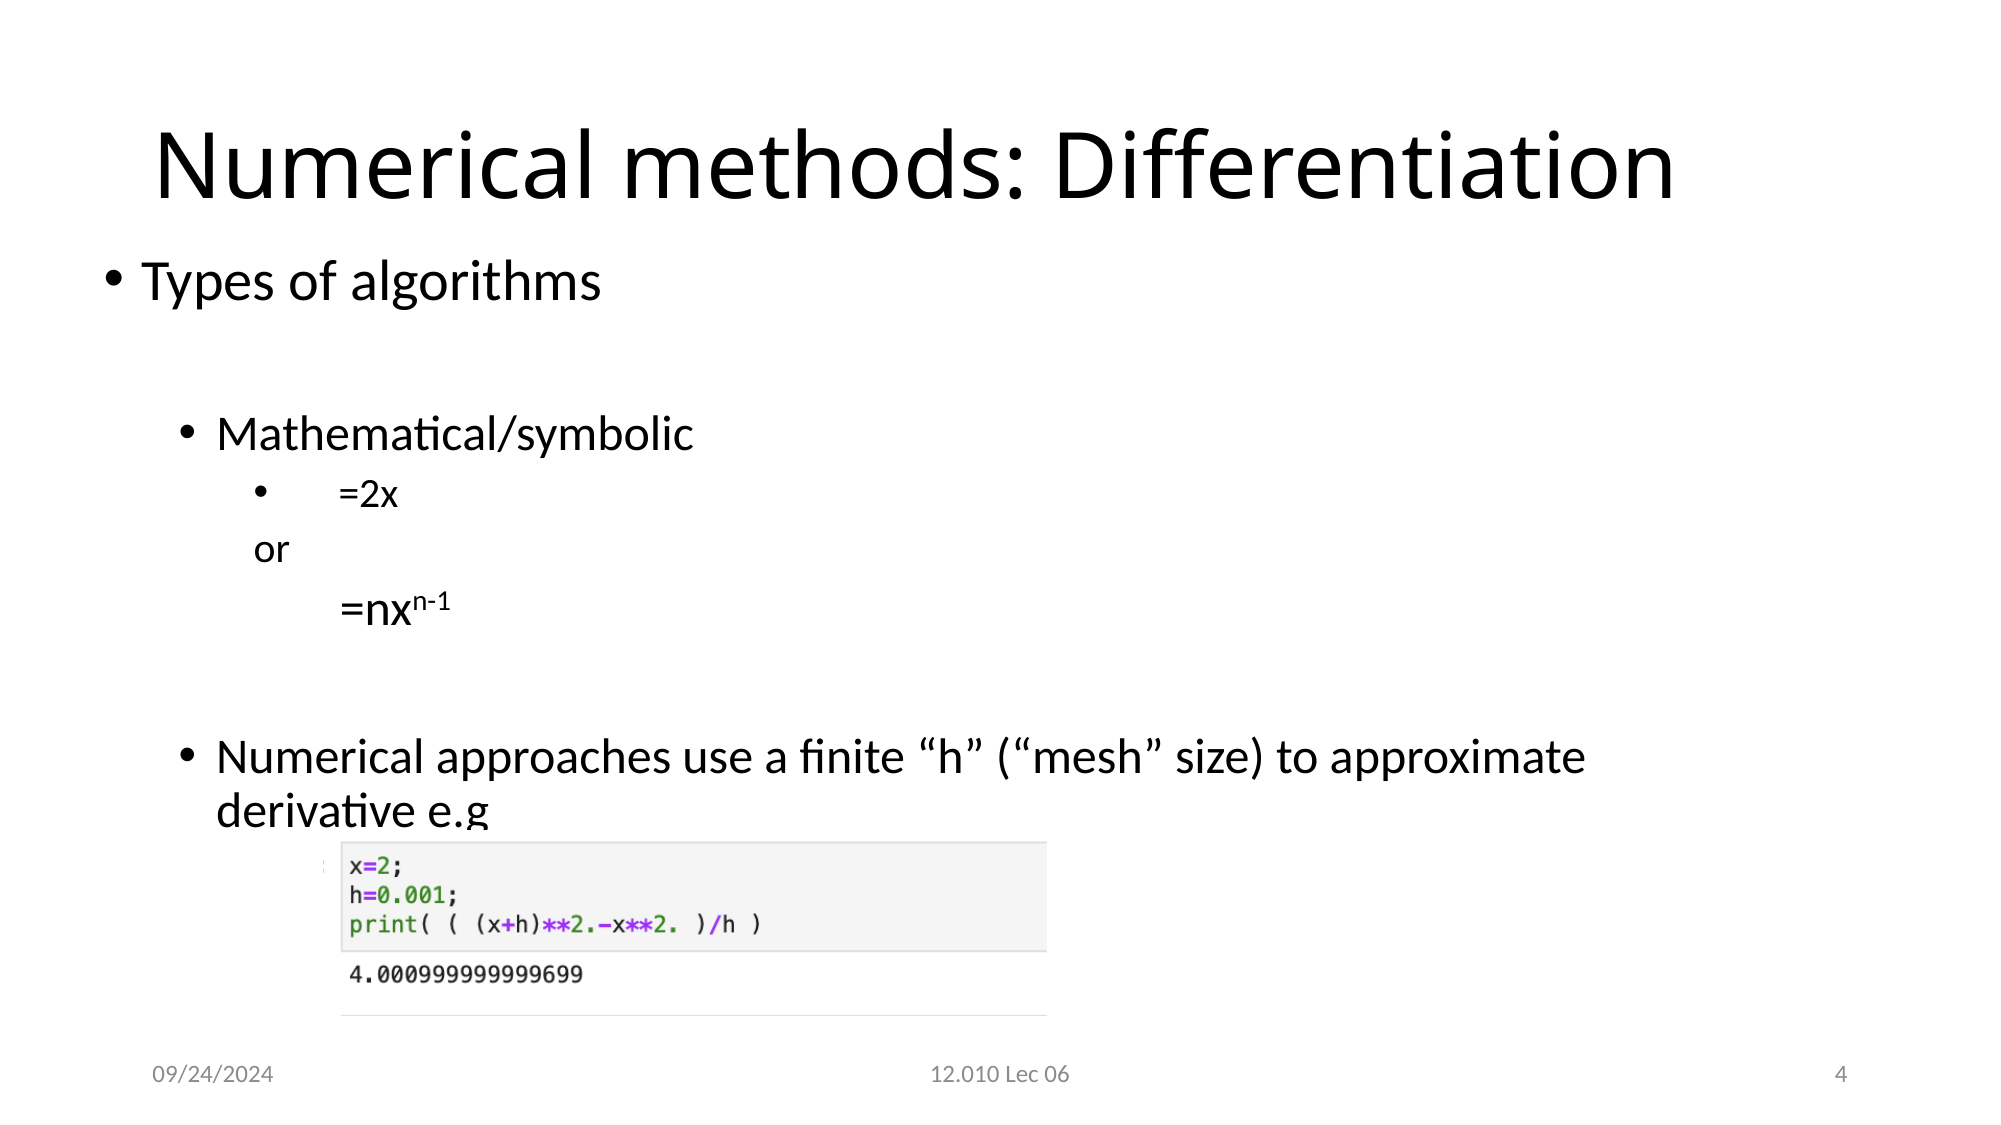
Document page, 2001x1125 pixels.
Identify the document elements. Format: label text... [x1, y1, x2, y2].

title Numerical methods: Differentiation [137, 59, 1863, 278]
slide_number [137, 1042, 588, 1103]
slide_number 4 [1412, 1042, 1863, 1103]
picture [323, 830, 1047, 1016]
footer 12.010 Lec 06 [662, 1042, 1338, 1103]
